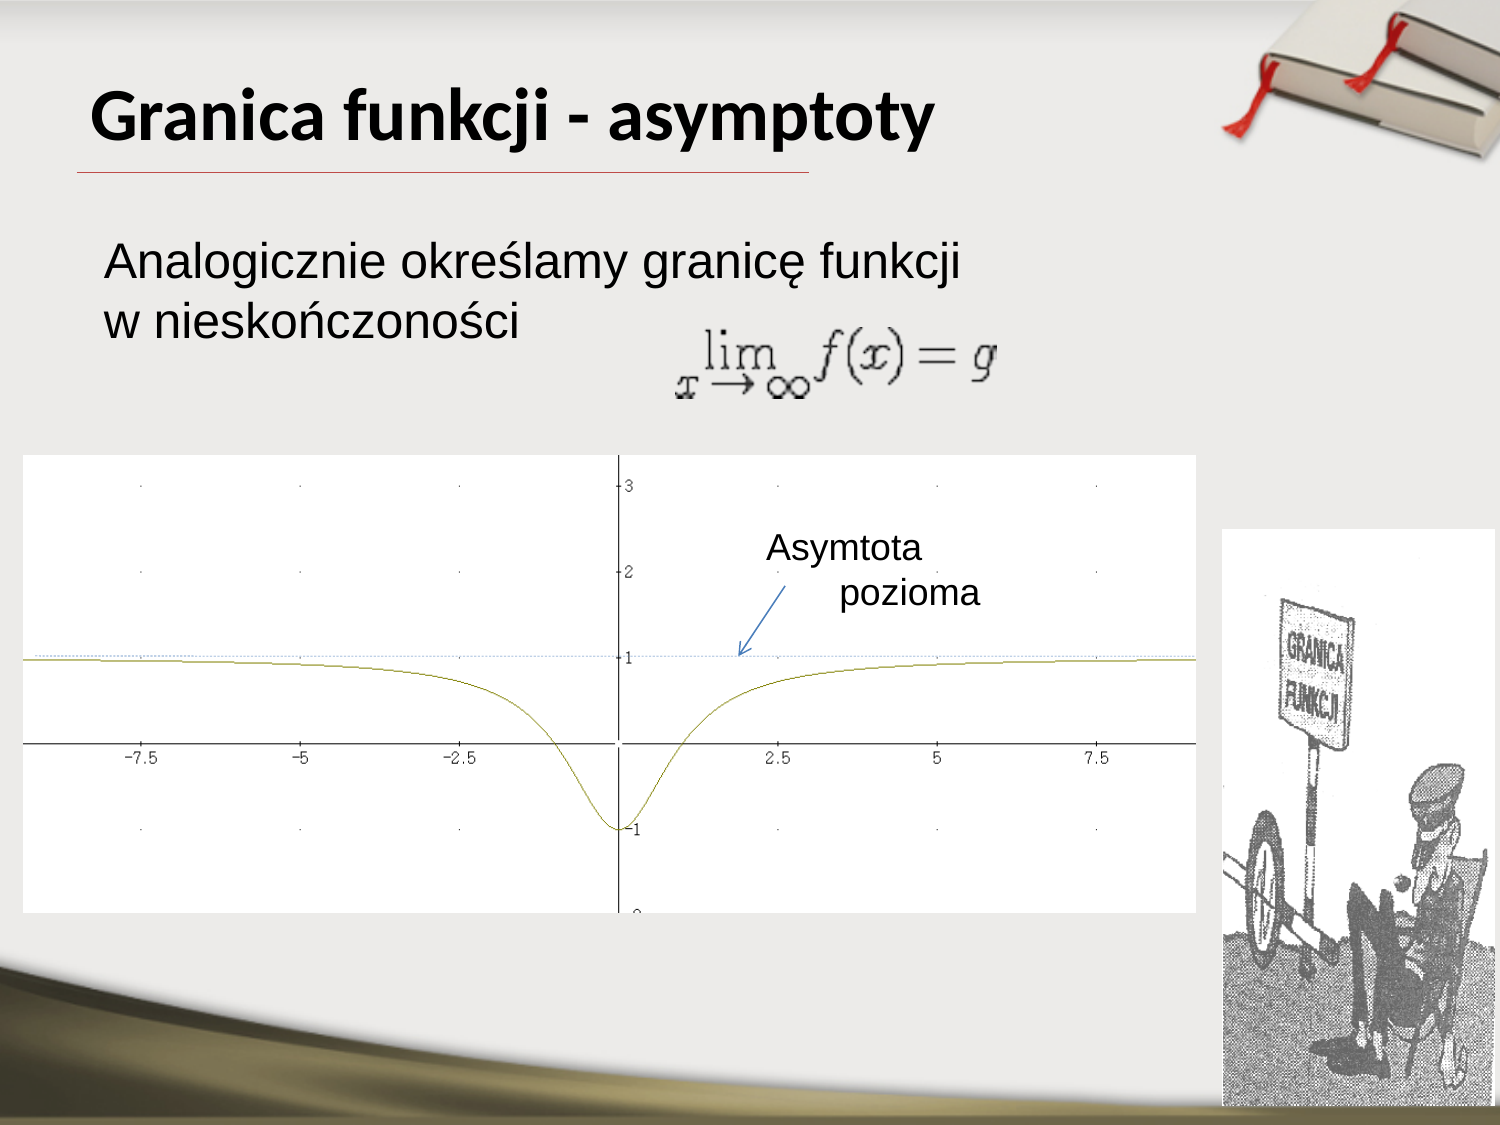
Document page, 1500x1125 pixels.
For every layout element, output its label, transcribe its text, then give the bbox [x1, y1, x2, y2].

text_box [23, 455, 1196, 913]
picture [0, 0, 1500, 1125]
title Granica funkcji - asymptoty [75, 45, 1425, 176]
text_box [83, 220, 997, 399]
